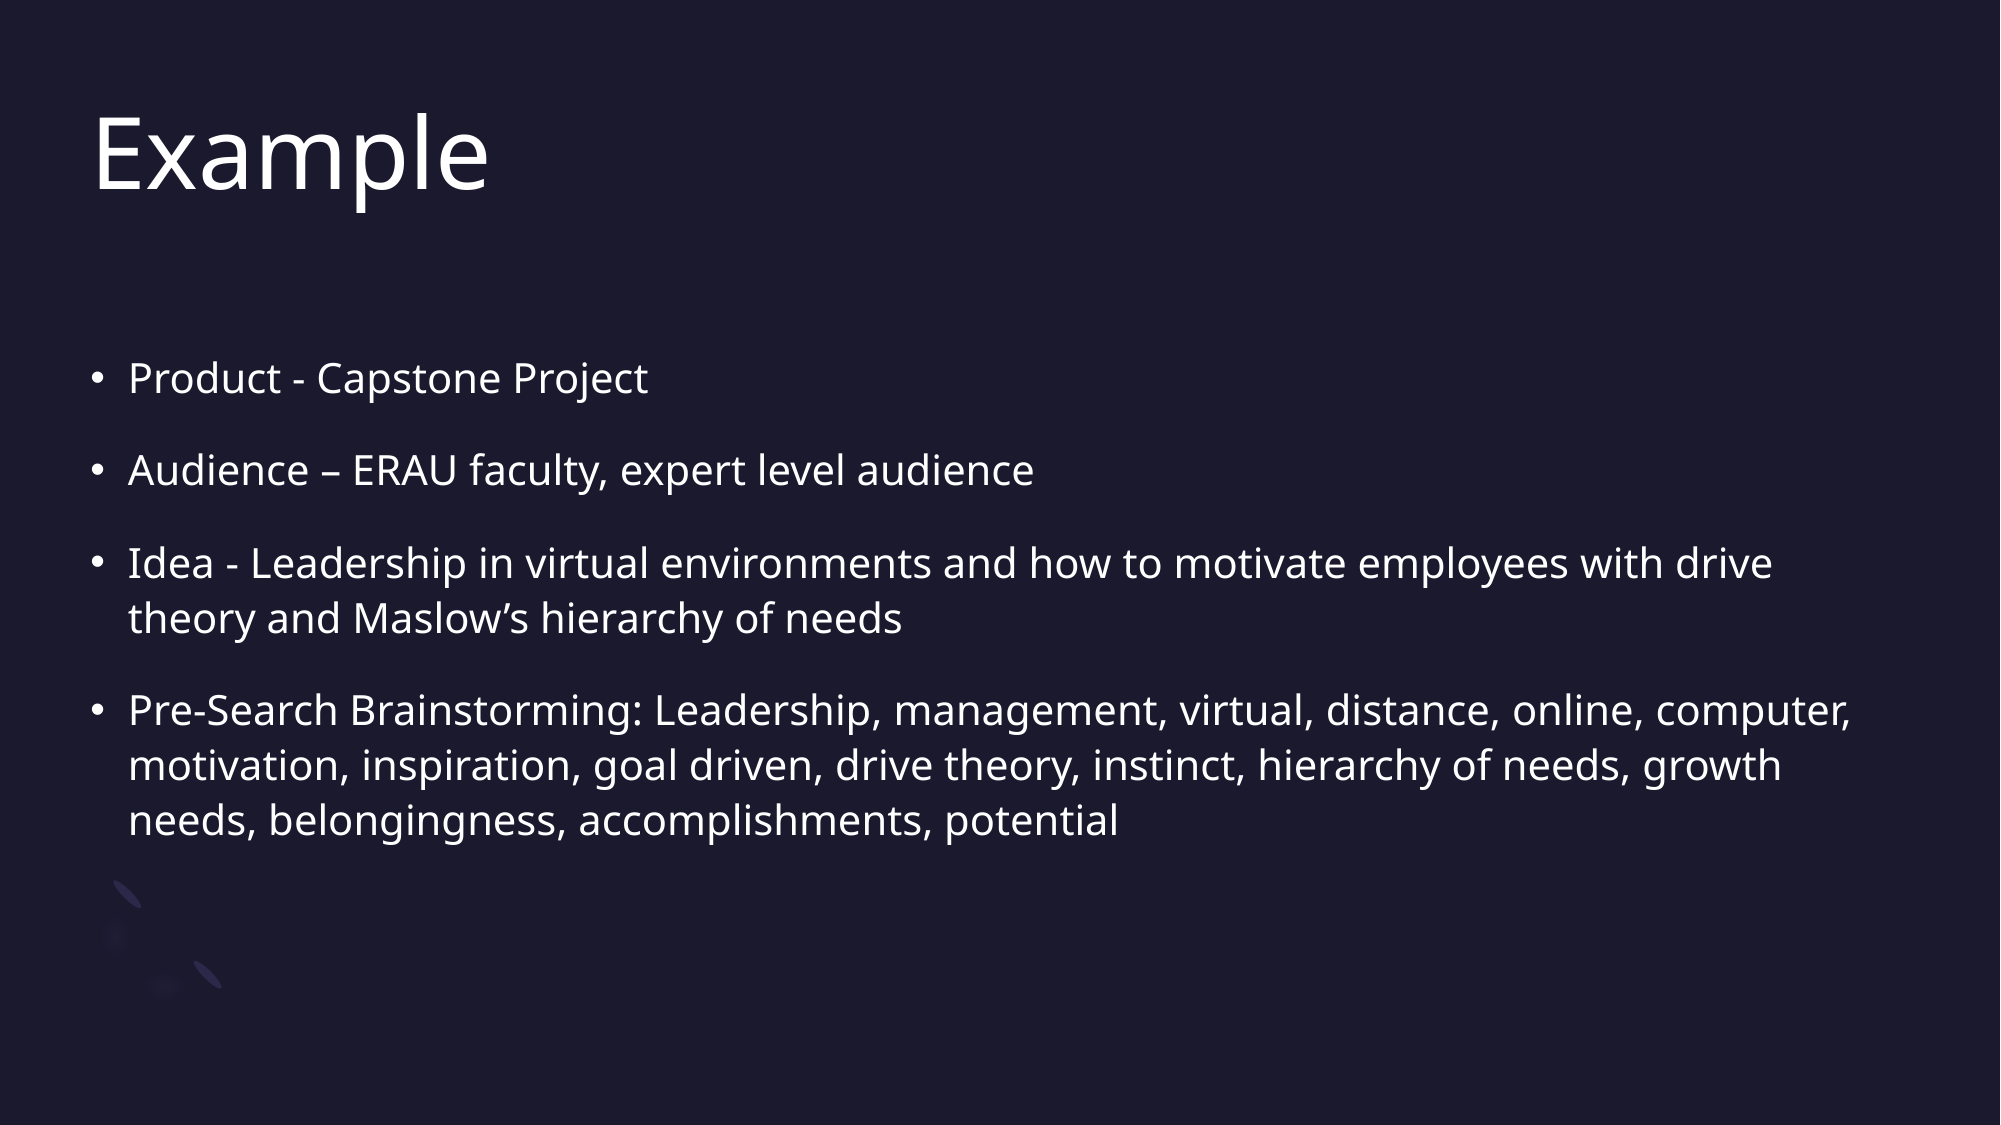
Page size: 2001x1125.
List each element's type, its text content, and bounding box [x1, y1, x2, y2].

list Product - Capstone Project Audience – ERAU faculty, expert level audience Idea - Leadership in virtual environments and how to motivate employees with drive theory and Maslow’s hierarchy of needs Pre-Search Brainstorming: Leadership, management, virtual, distance, online, computer, motivation, inspiration, goal driven, drive theory, instinct, hierarchy of needs, growth needs, belongingness, accomplishments, potential [90, 346, 1910, 1000]
title Example [90, 90, 1910, 309]
